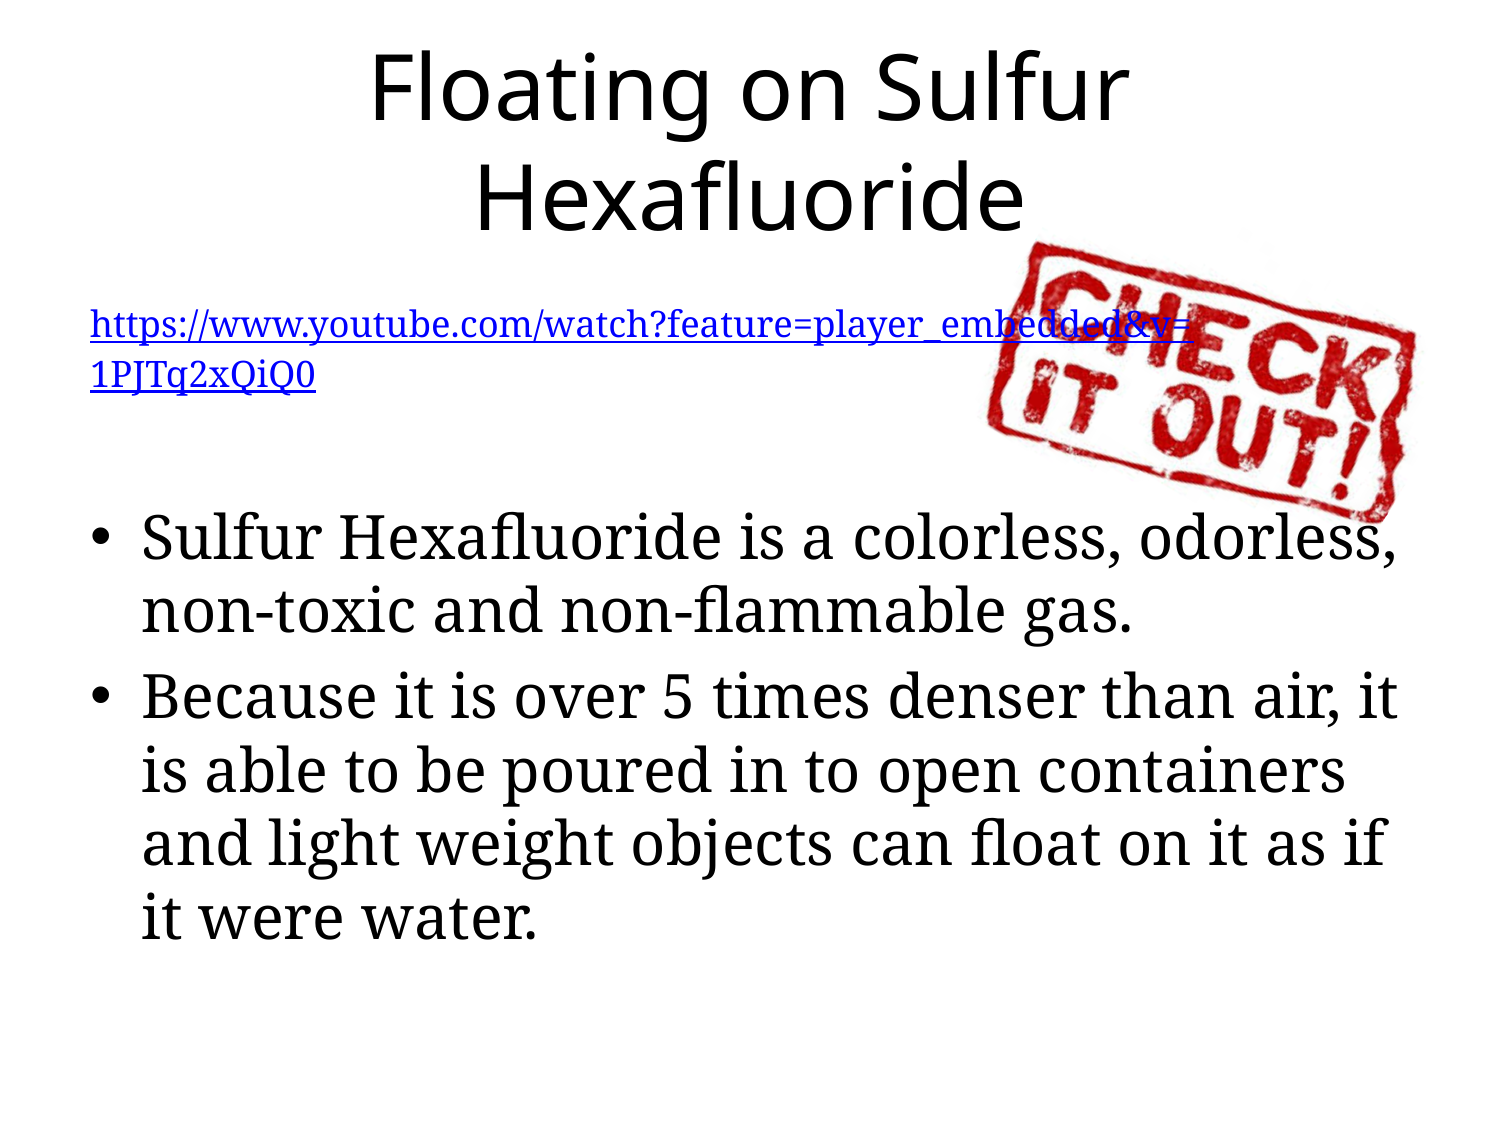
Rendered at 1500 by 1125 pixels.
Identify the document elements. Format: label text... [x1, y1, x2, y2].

title Floating on Sulfur Hexafluoride [75, 45, 1425, 233]
list https://www.youtube.com/watch?feature=player_embedded&v=1PJTq2xQiQ0 Sulfur Hexafluoride is a colorless, odorless, non-toxic and non-flammable gas. Because it is over 5 times denser than air, it is able to be poured in to open containers and light weight objects can float on it as if it were water. [75, 293, 1425, 1037]
picture [984, 230, 1475, 536]
